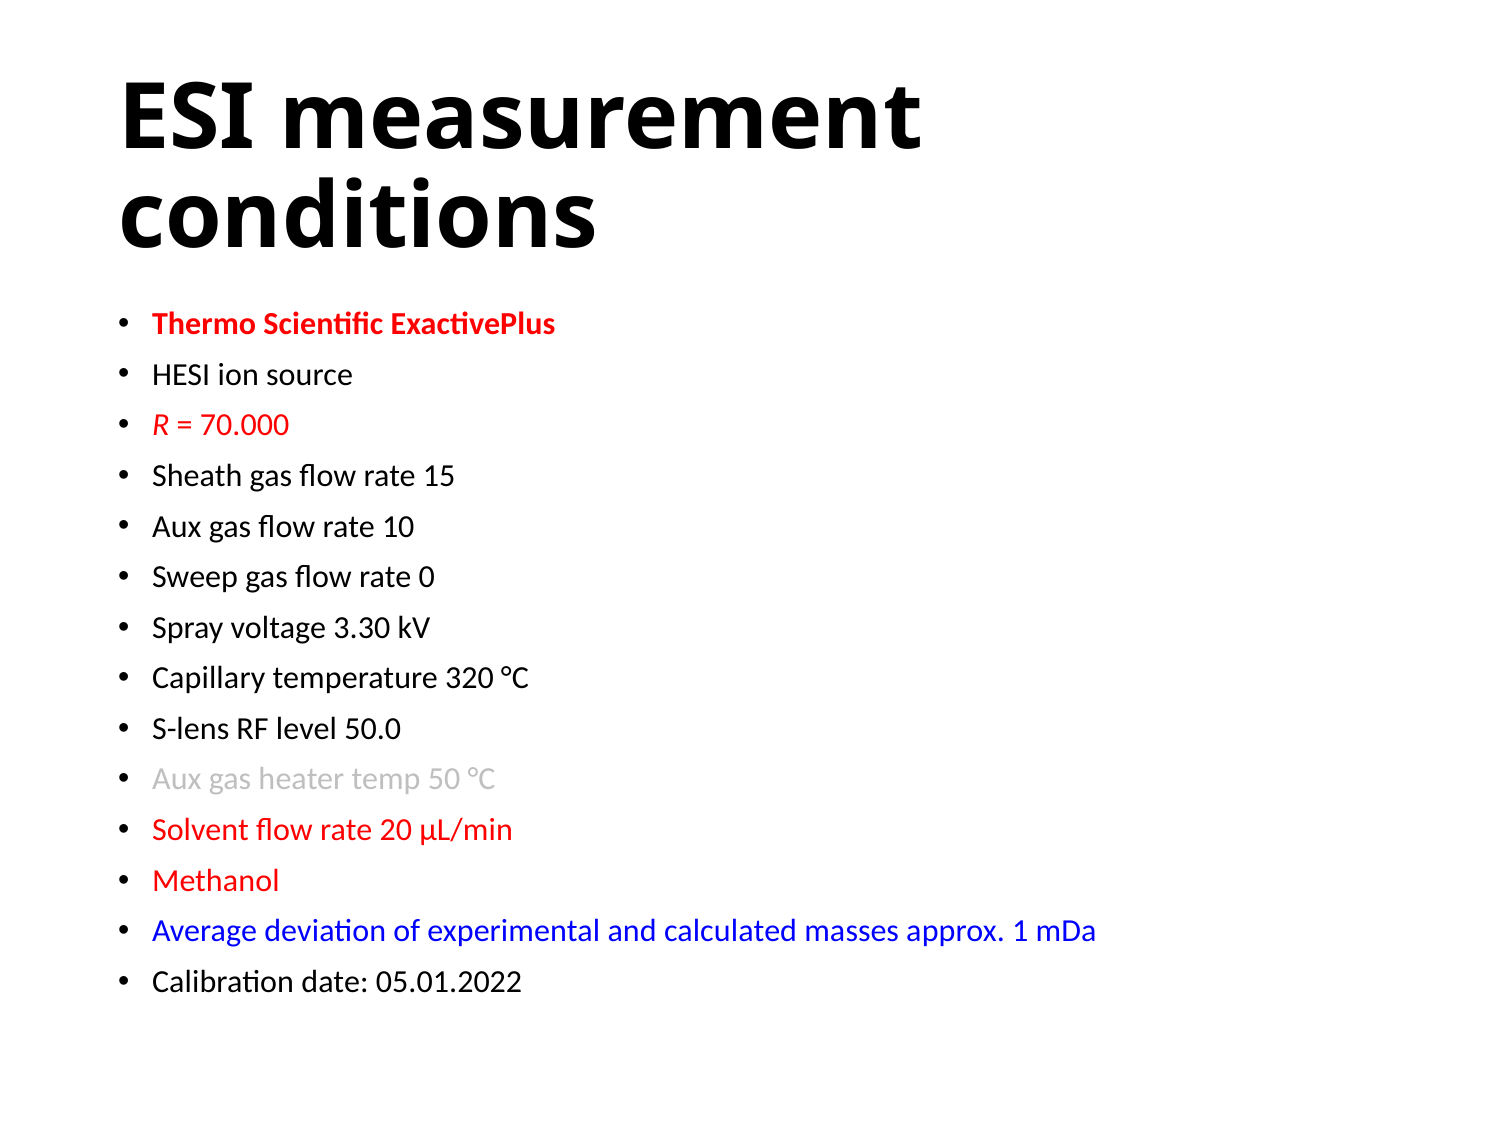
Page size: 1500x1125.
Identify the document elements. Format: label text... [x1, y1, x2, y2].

list Thermo Scientific ExactivePlus HESI ion source R = 70.000 Sheath gas flow rate 15 Aux gas flow rate 10 Sweep gas flow rate 0 Spray voltage 3.30 kV Capillary temperature 320 °C S-lens RF level 50.0 Aux gas heater temp 50 °C Solvent flow rate 20 µL/min Methanol Average deviation of experimental and calculated masses approx. 1 mDa Calibration date: 05.01.2022 [103, 299, 1397, 1014]
title ESI measurement conditions [103, 59, 1397, 278]
